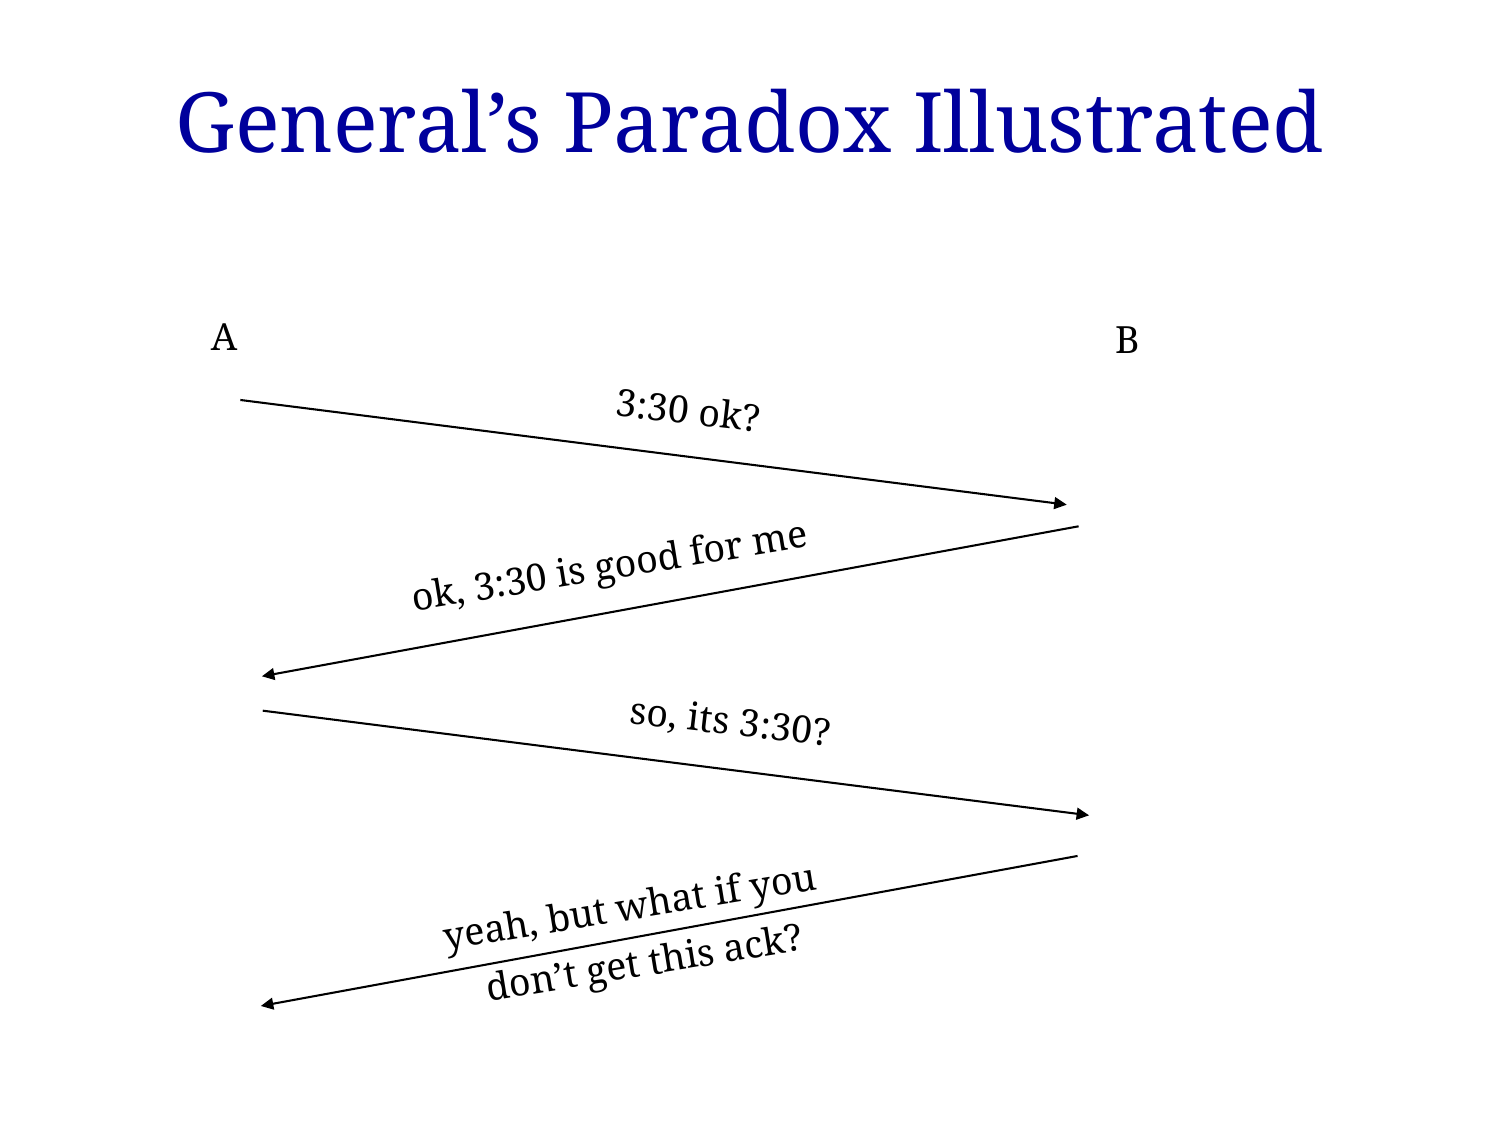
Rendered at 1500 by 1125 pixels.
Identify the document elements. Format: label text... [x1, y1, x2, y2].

title General’s Paradox Illustrated [74, 47, 1426, 191]
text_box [260, 855, 1078, 1010]
text_box 3:30 ok? [597, 369, 779, 450]
text_box A [195, 305, 253, 366]
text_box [262, 689, 1090, 816]
text_box [240, 399, 1067, 510]
text_box B [1100, 309, 1155, 369]
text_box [250, 525, 1079, 677]
